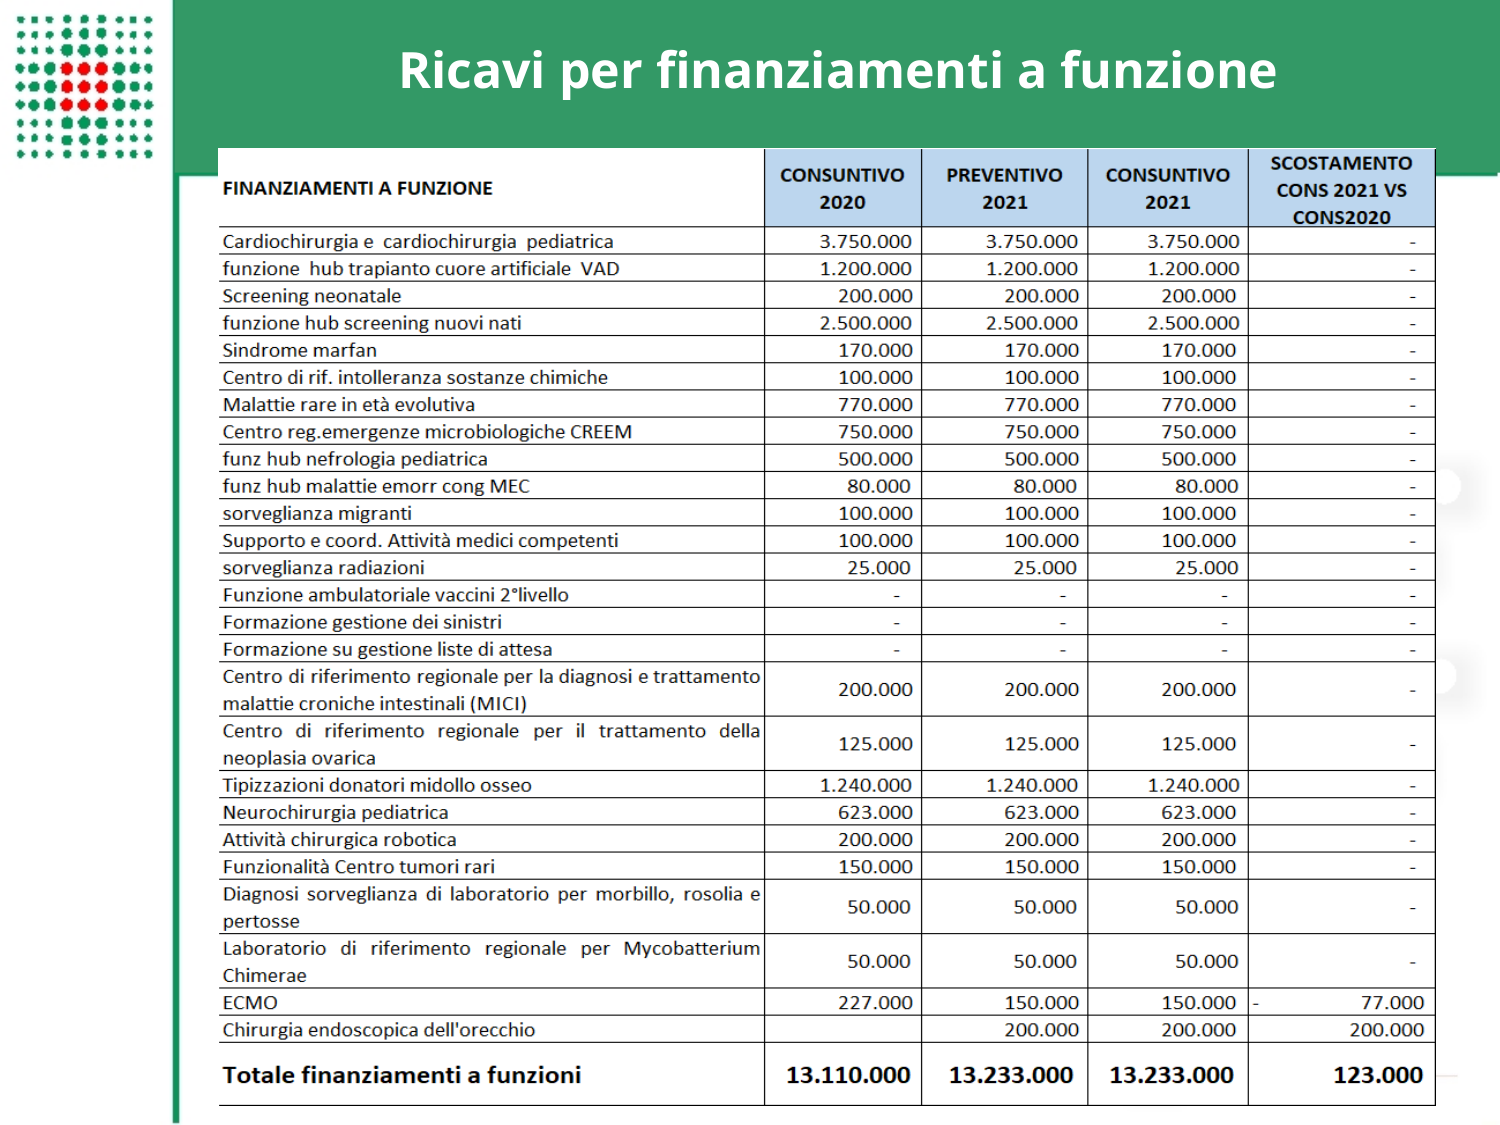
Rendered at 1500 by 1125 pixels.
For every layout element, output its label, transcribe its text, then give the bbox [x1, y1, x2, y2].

picture [0, 0, 1500, 1125]
text_box Ricavi per finanziamenti a funzione [177, 31, 1500, 107]
